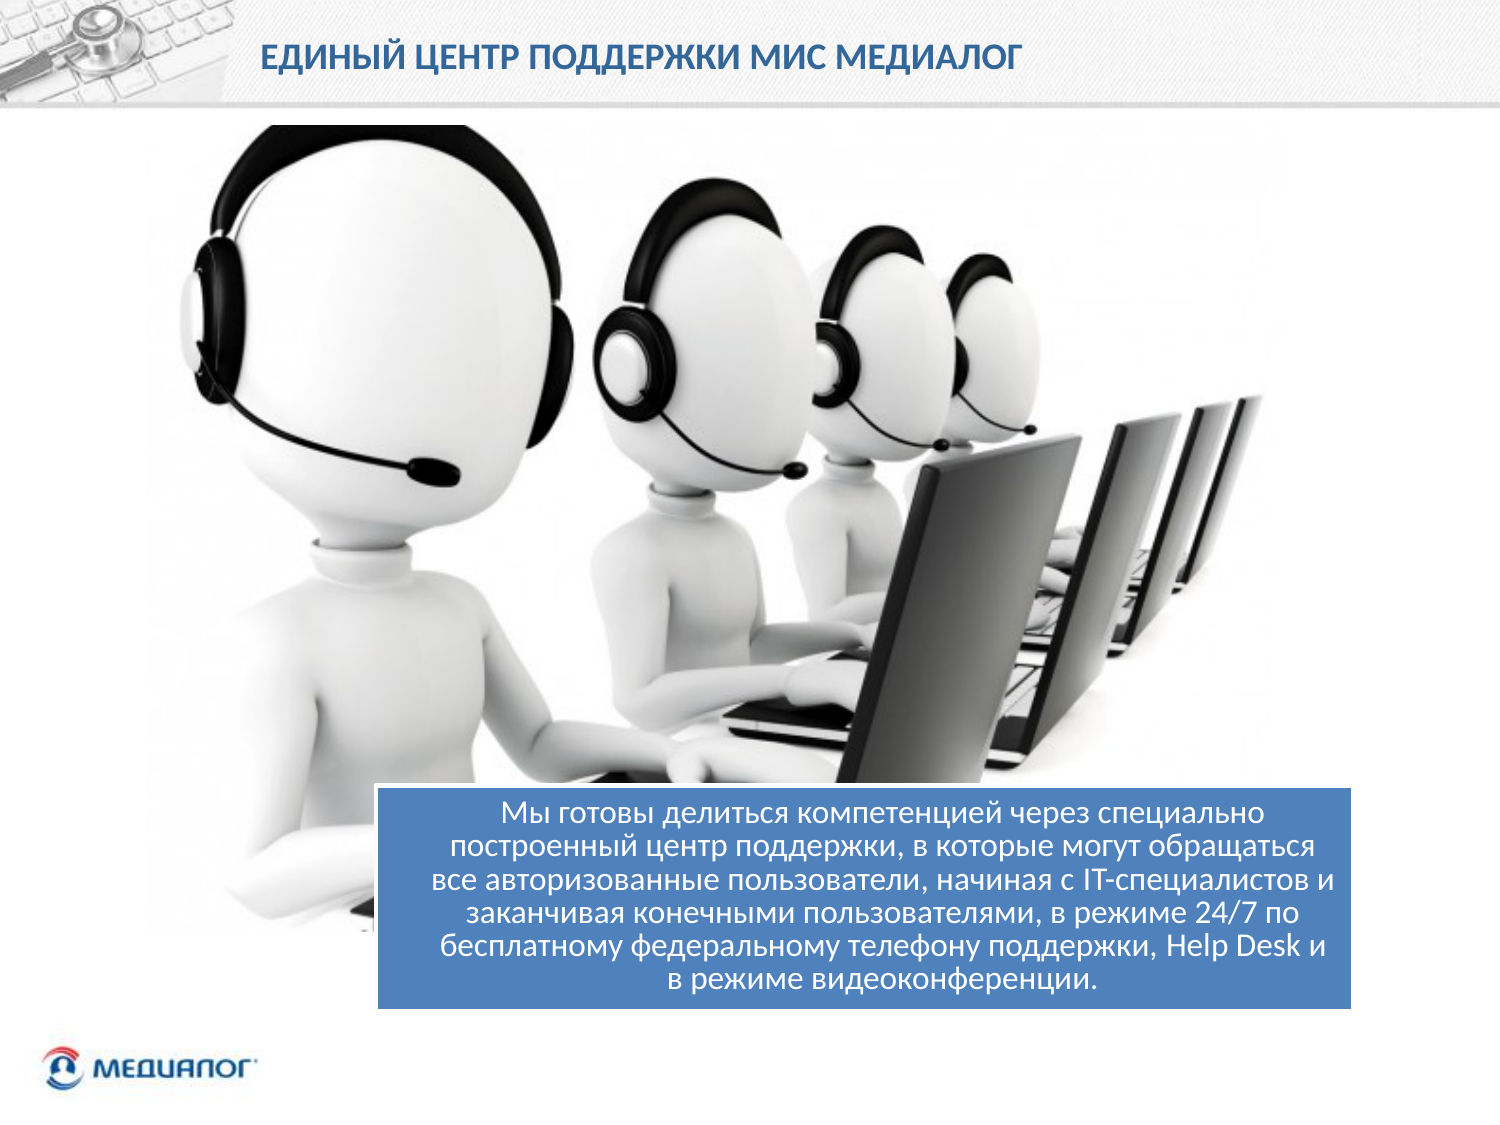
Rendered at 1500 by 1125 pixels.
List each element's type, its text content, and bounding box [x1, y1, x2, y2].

picture [0, 0, 1500, 1125]
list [146, 125, 1354, 1012]
text_box ЕДИНЫЙ ЦЕНТР ПОДДЕРЖКИ МИС МЕДИАЛОГ [245, 24, 1312, 96]
